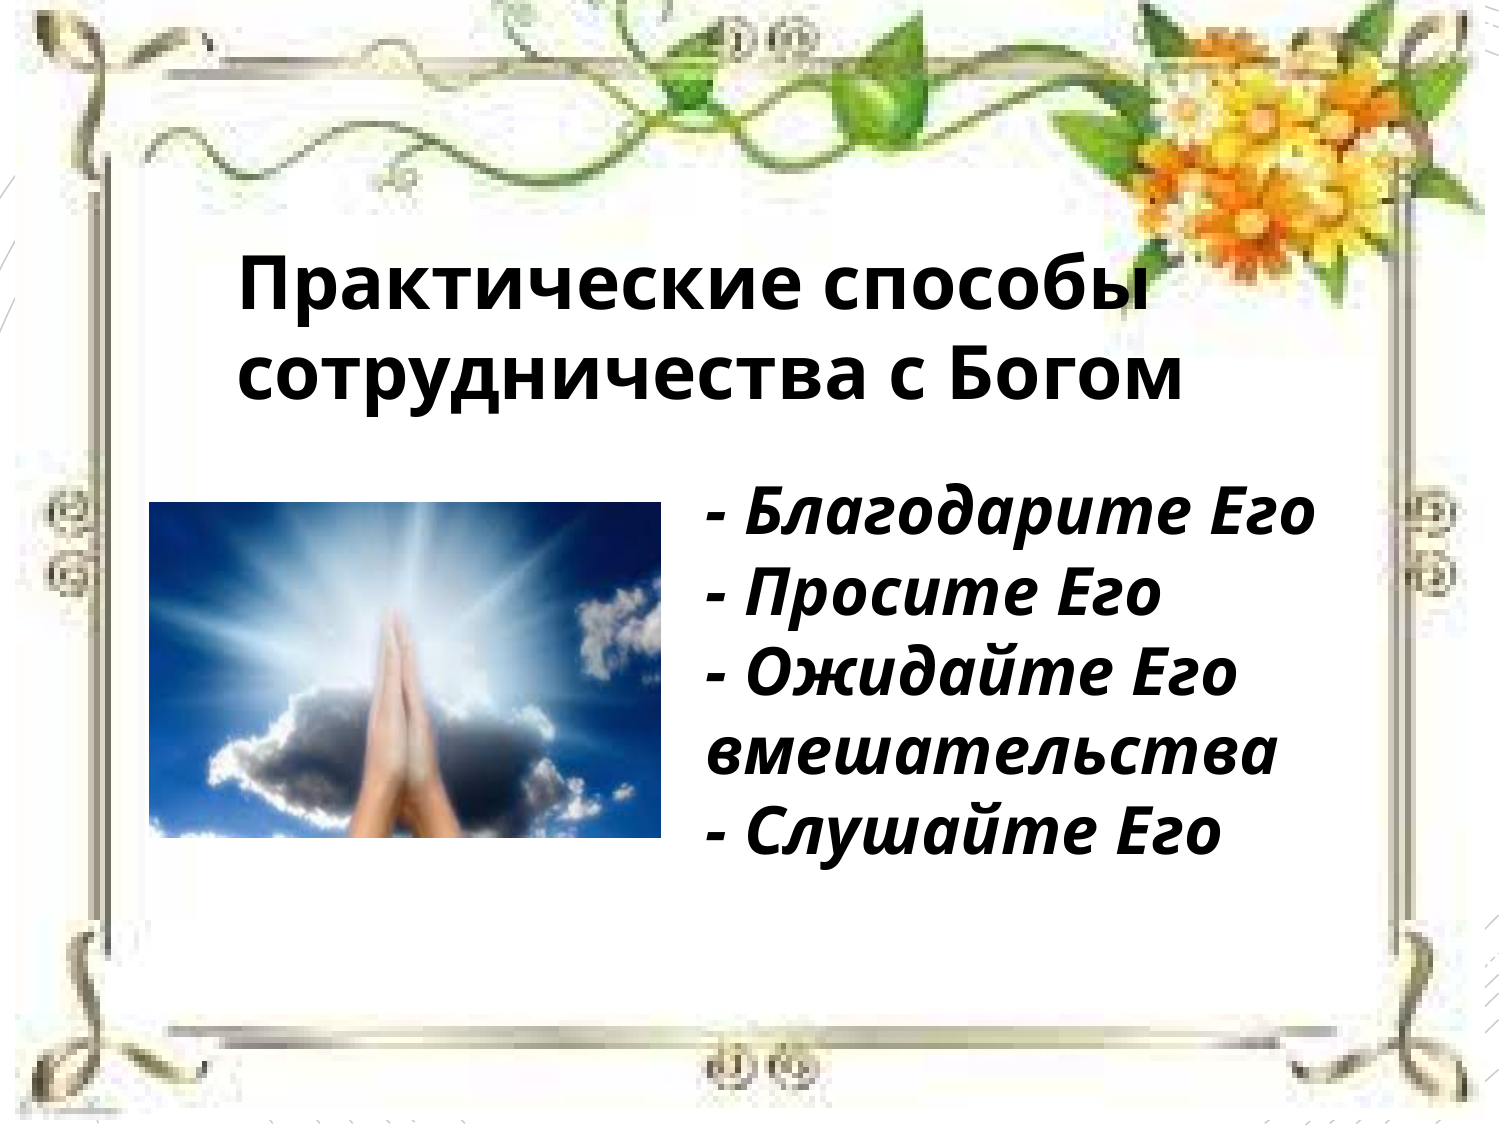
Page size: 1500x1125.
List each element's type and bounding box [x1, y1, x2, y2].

list [15, 0, 1485, 1120]
picture [149, 502, 661, 838]
